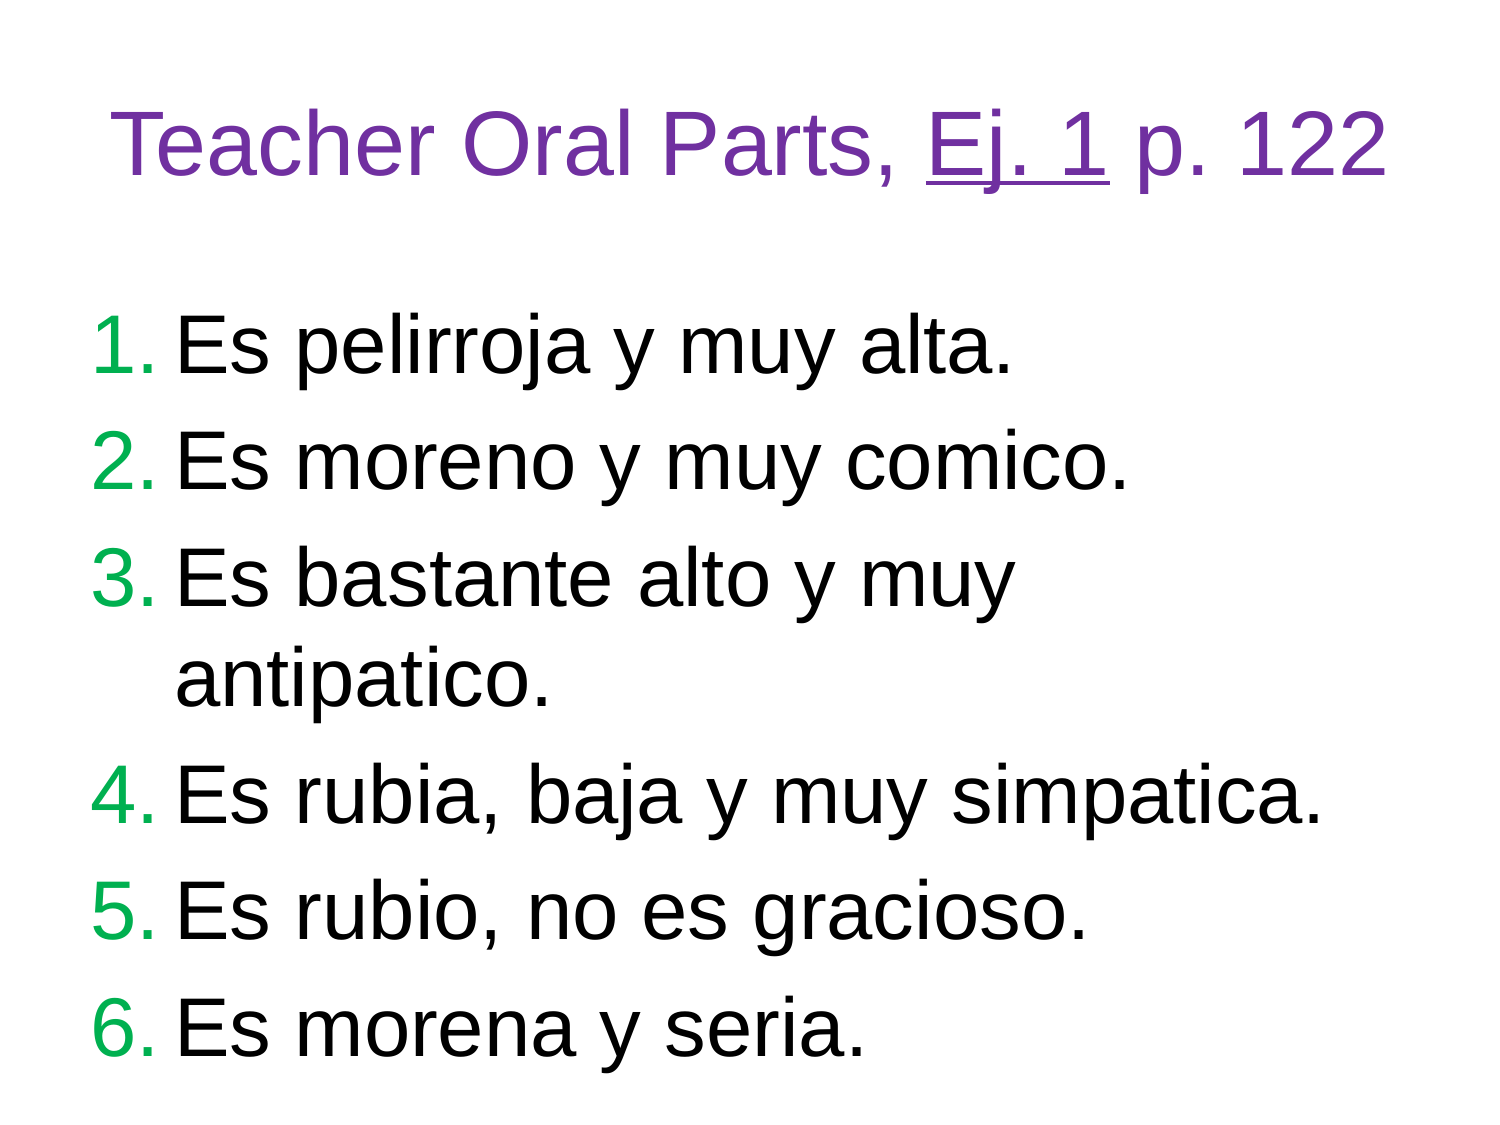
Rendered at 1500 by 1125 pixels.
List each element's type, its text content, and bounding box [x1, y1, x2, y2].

title Teacher Oral Parts, Ej. 1 p. 122 [75, 45, 1425, 233]
list Es pelirroja y muy alta. Es moreno y muy comico. Es bastante alto y muy antipatico. Es rubia, baja y muy simpatica. Es rubio, no es gracioso. Es morena y seria. [75, 282, 1425, 1025]
